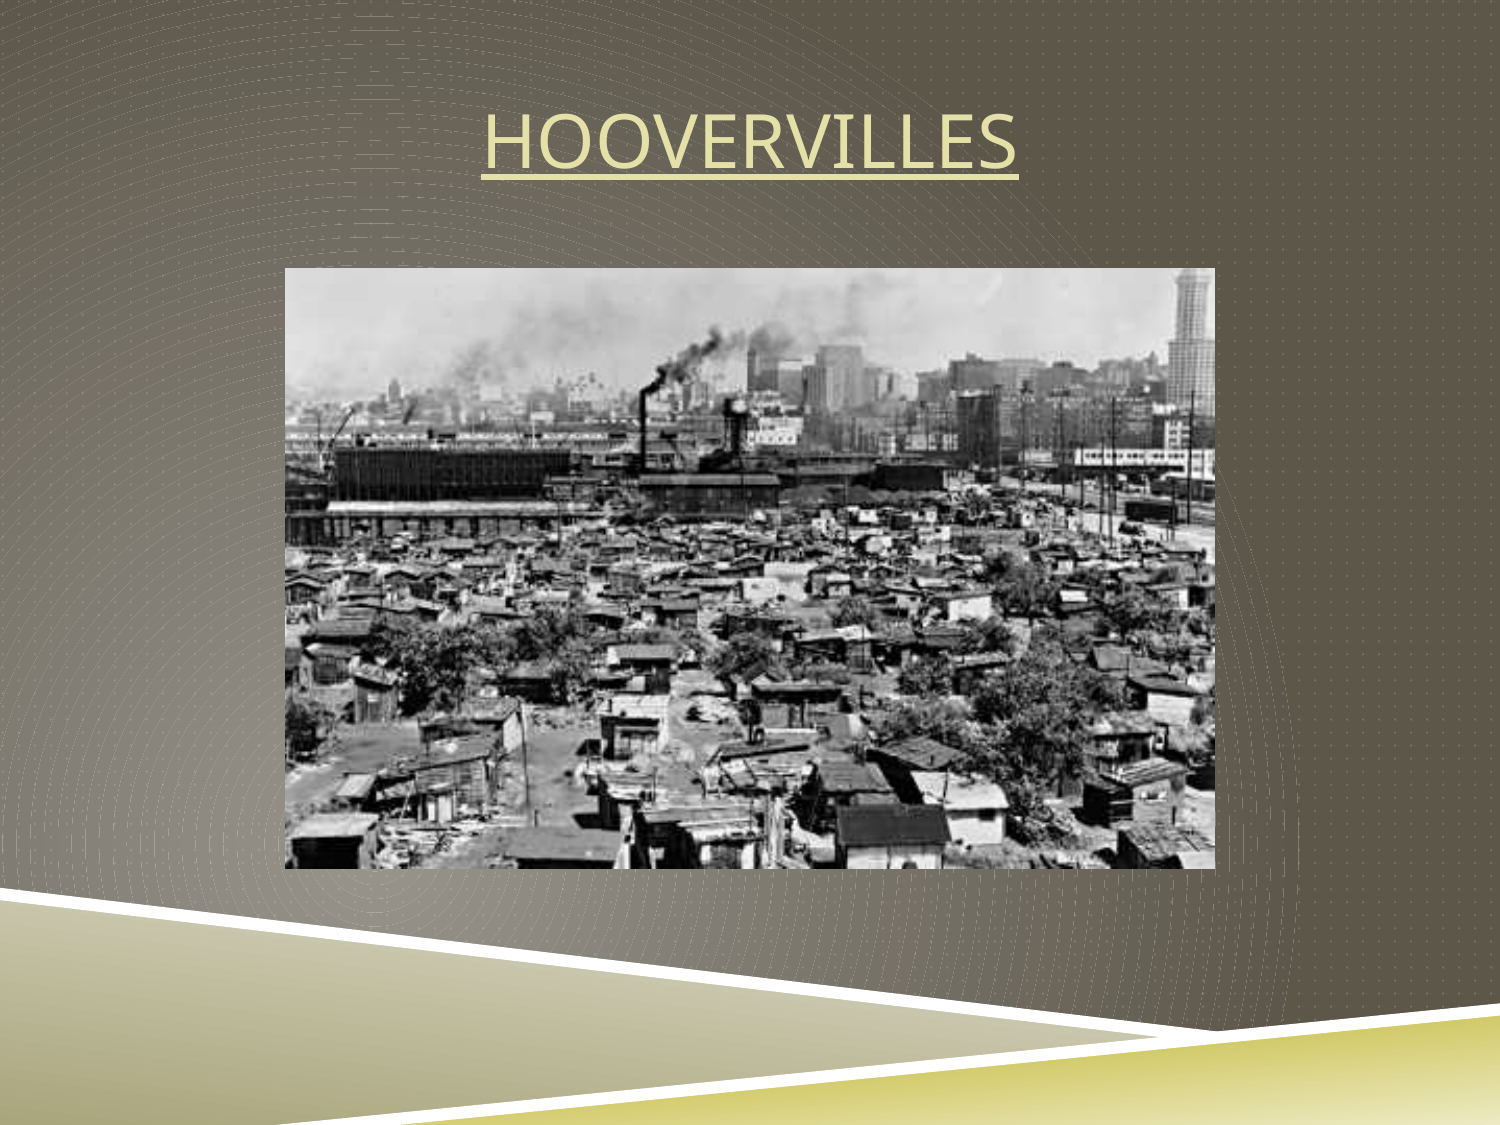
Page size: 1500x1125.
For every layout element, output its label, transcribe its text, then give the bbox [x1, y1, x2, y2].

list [285, 268, 1215, 869]
title HOOVERVILLES [112, 45, 1388, 233]
